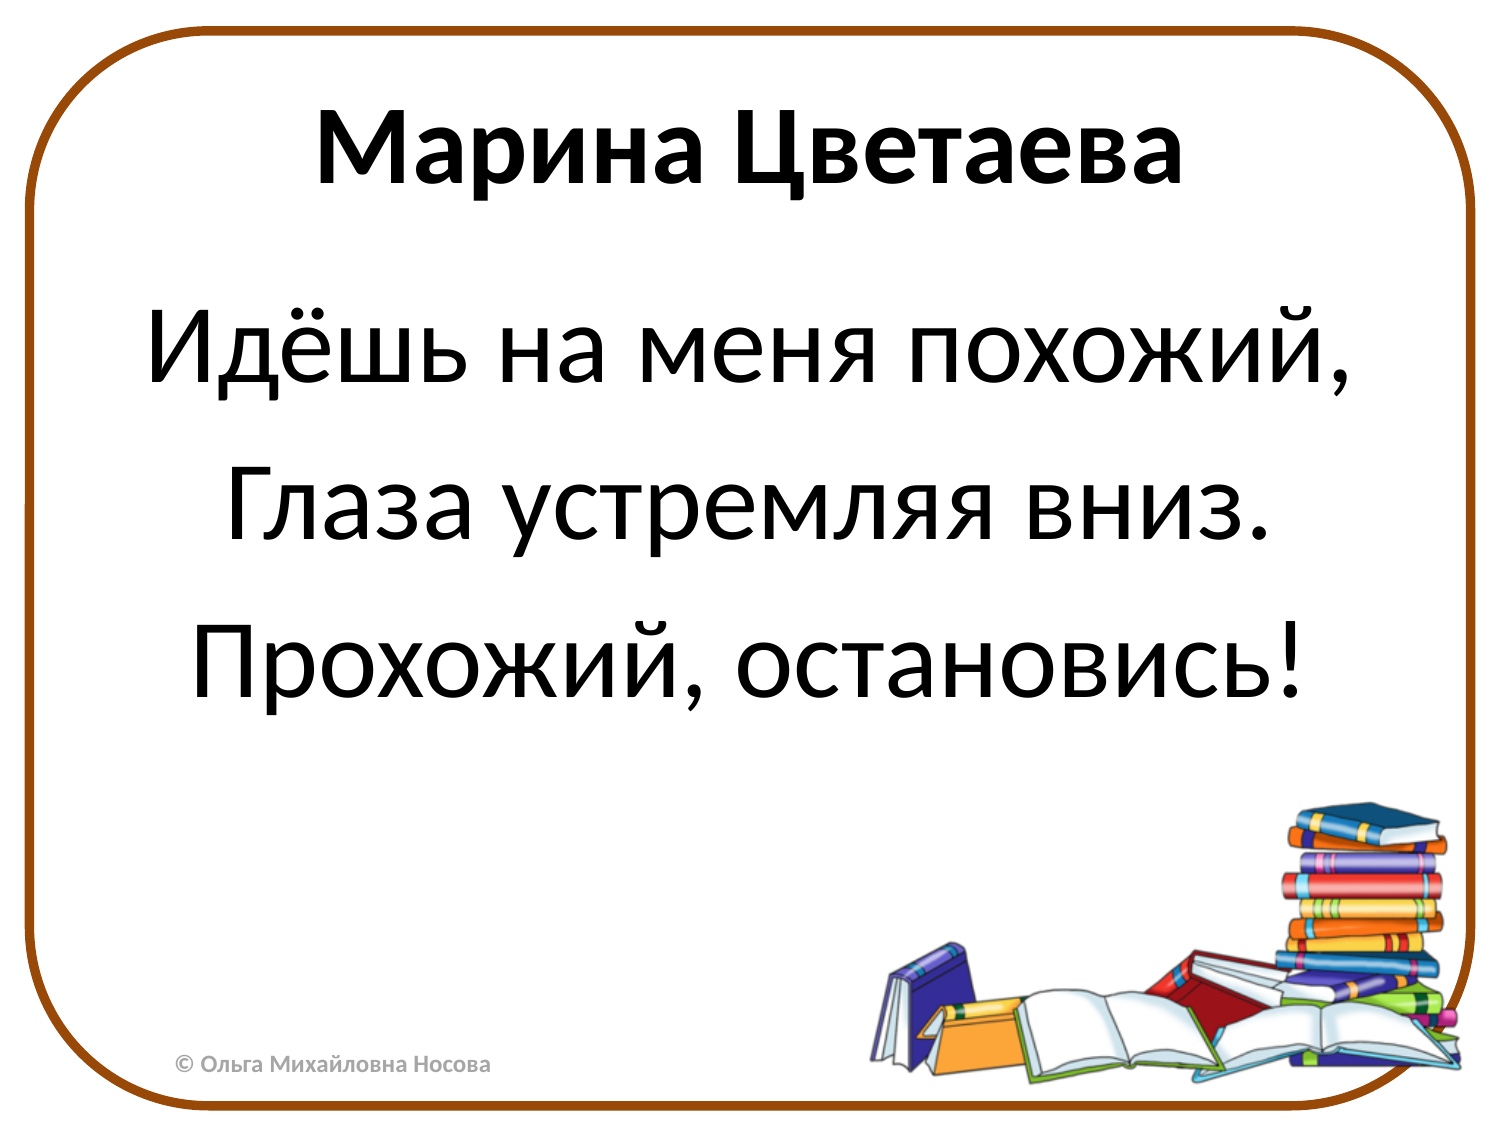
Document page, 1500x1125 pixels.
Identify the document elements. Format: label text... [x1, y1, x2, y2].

picture [864, 801, 1468, 1086]
list Идёшь на меня похожий, Глаза устремляя вниз. Прохожий, остановись! [75, 262, 1425, 1005]
title Марина Цветаева [75, 45, 1425, 233]
